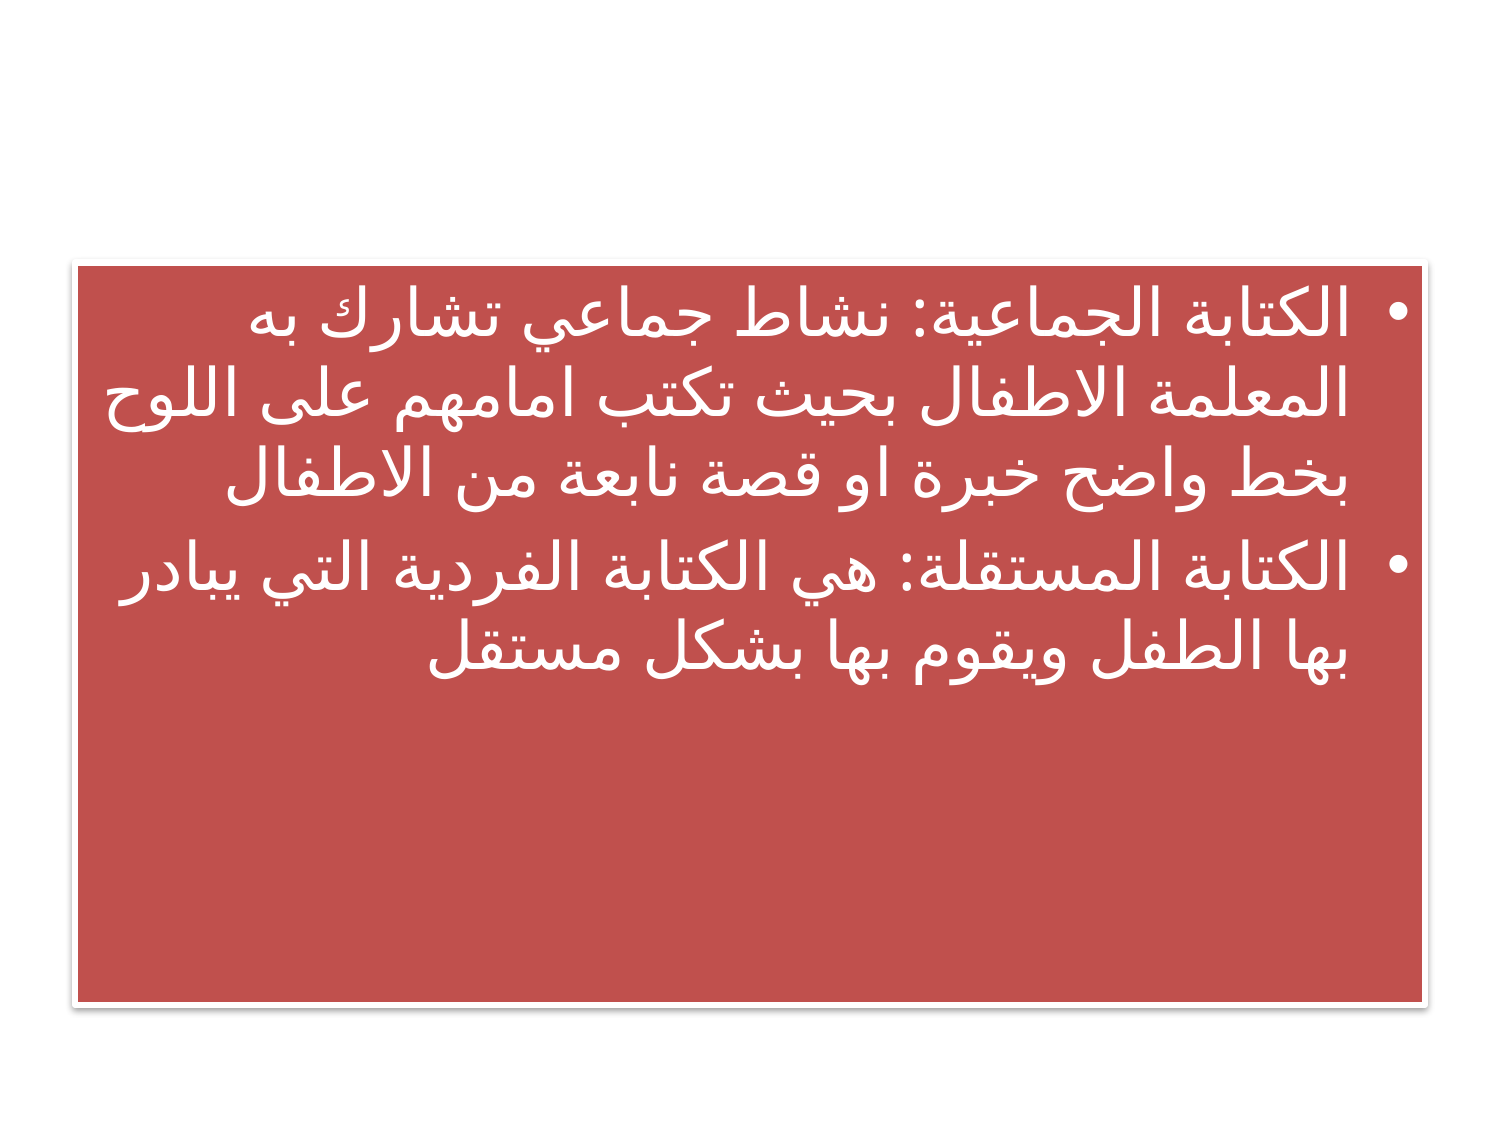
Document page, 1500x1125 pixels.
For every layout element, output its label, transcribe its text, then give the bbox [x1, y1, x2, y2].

list الكتابة الجماعية: نشاط جماعي تشارك به المعلمة الاطفال بحيث تكتب امامهم على اللوح بخط واضح خبرة او قصة نابعة من الاطفال الكتابة المستقلة: هي الكتابة الفردية التي يبادر بها الطفل ويقوم بها بشكل مستقل [72, 259, 1428, 1008]
